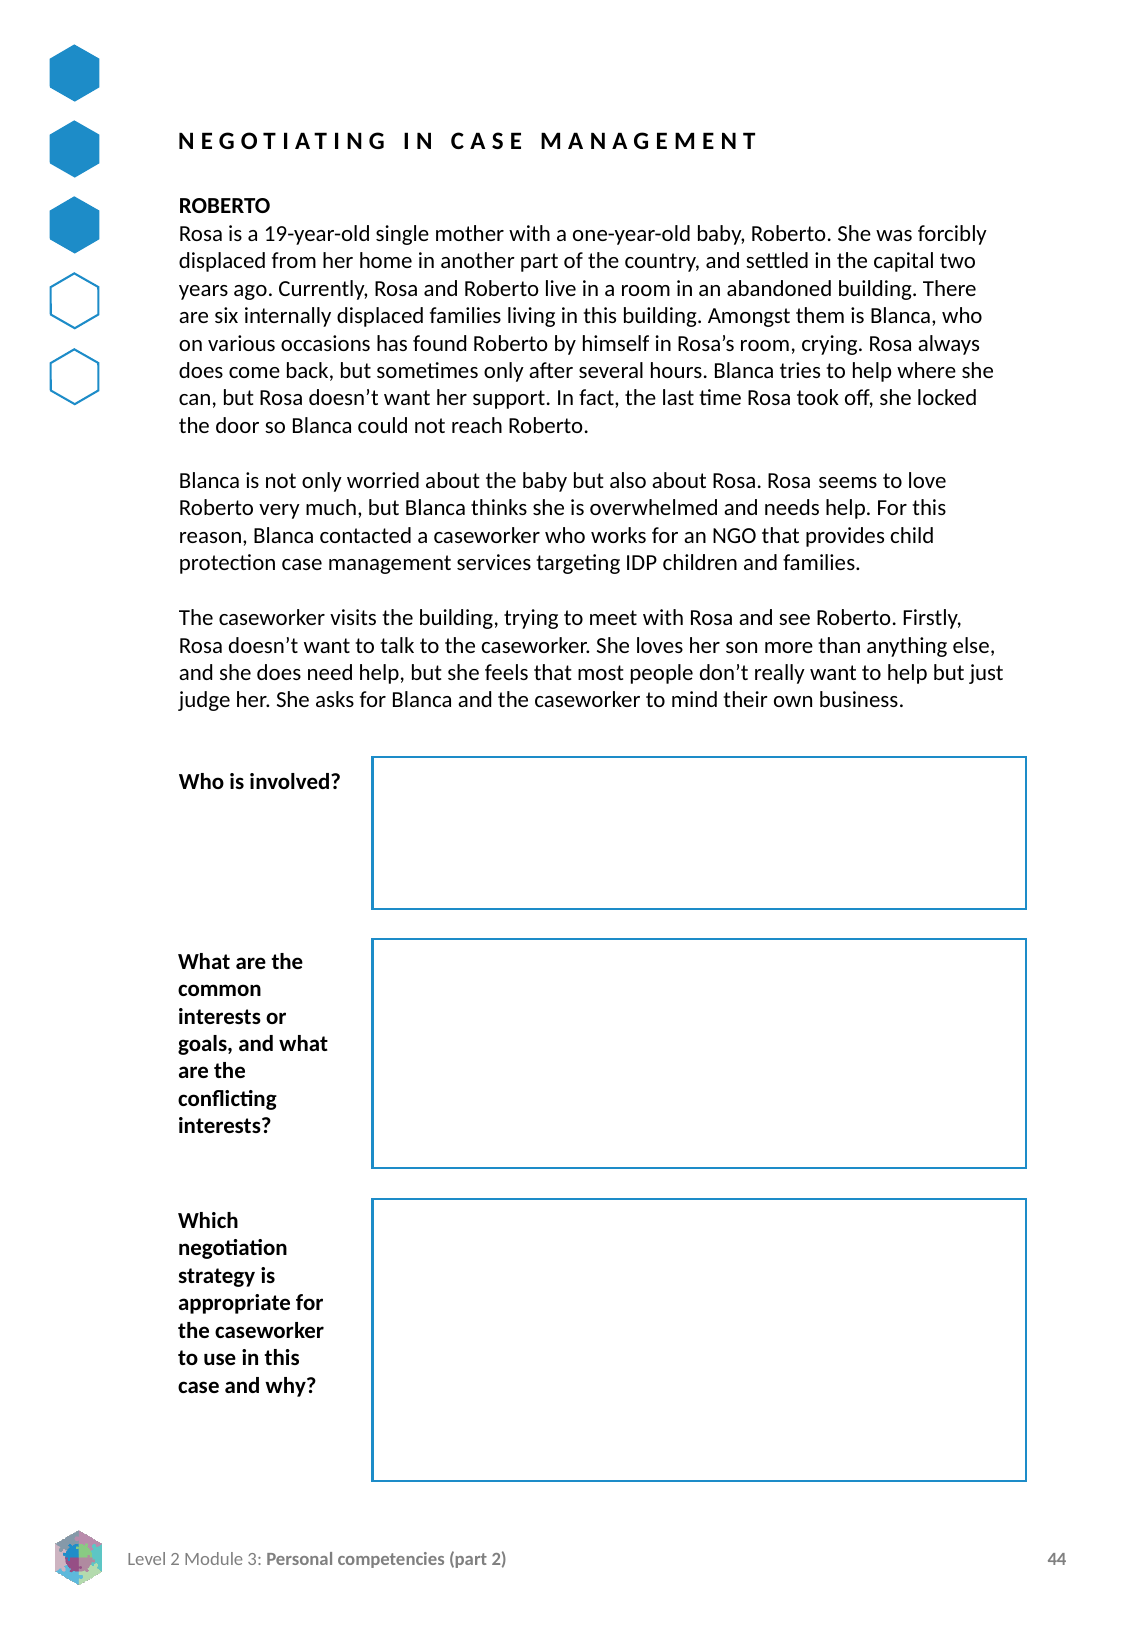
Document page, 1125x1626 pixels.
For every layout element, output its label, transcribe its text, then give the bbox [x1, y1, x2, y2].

text_box [49, 44, 100, 102]
text_box [49, 348, 100, 406]
text_box [49, 120, 100, 178]
text_box [49, 196, 100, 254]
text_box [371, 1198, 1027, 1482]
text_box Who is involved? [164, 759, 373, 802]
picture [55, 1530, 102, 1585]
text_box What are the common interests or goals, and what are the conflicting interests? [163, 938, 350, 1146]
text_box NEGOTIATING IN CASE MANAGEMENT [163, 116, 1026, 162]
text_box [371, 756, 1027, 910]
text_box [371, 938, 1027, 1169]
text_box Which negotiation strategy is appropriate for the caseworker to use in this case and why? [163, 1197, 350, 1405]
text_box ROBERTO Rosa is a 19-year-old single mother with a one-year-old baby, Roberto. She was forcibly displaced from her home in another part of the country, and settled in the capital two years ago. Currently, Rosa and Roberto live in a room in an abandoned building. There are six internally displaced families living in this building. Amongst them is Blanca, who on various occasions has found Roberto by himself in Rosa’s room, crying. Rosa always does come back, but sometimes only after several hours. Blanca tries to help where she can, but Rosa doesn’t want her support. In fact, the last time Rosa took off, she locked the door so Blanca could not reach Roberto. Blanca is not only worried about the baby but also about Rosa. Rosa seems to love Roberto very much, but Blanca thinks she is overwhelmed and needs help. For this reason, Blanca contacted a caseworker who works for an NGO that provides child protection case management services targeting IDP children and families. The caseworker visits the building, trying to meet with Rosa and see Roberto. Firstly, Rosa doesn’t want to talk to the caseworker. She loves her son more than anything else, and she does need help, but she feels that most people don’t really want to help but just judge her. She asks for Blanca and the caseworker to mind their own business. [164, 183, 1027, 720]
text_box [49, 272, 100, 330]
